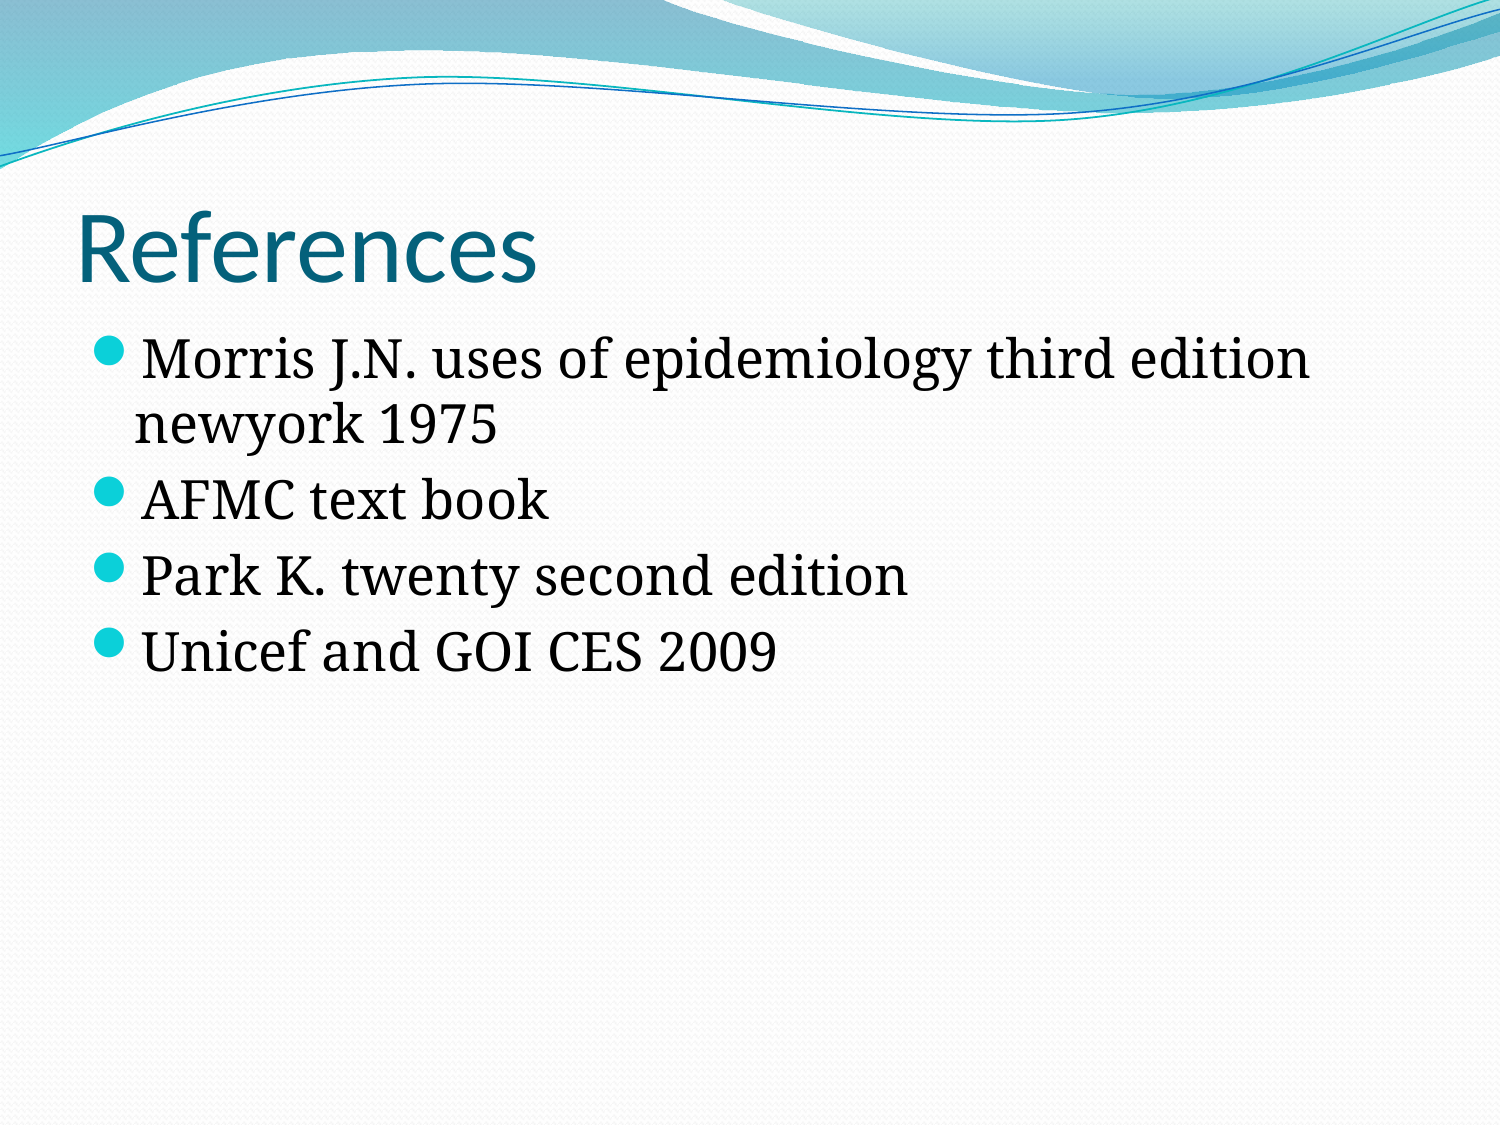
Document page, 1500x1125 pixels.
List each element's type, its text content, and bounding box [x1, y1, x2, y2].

list Morris J.N. uses of epidemiology third edition newyork 1975 AFMC text book Park K. twenty second edition Unicef and GOI CES 2009 [75, 317, 1425, 1038]
title References [75, 115, 1425, 303]
